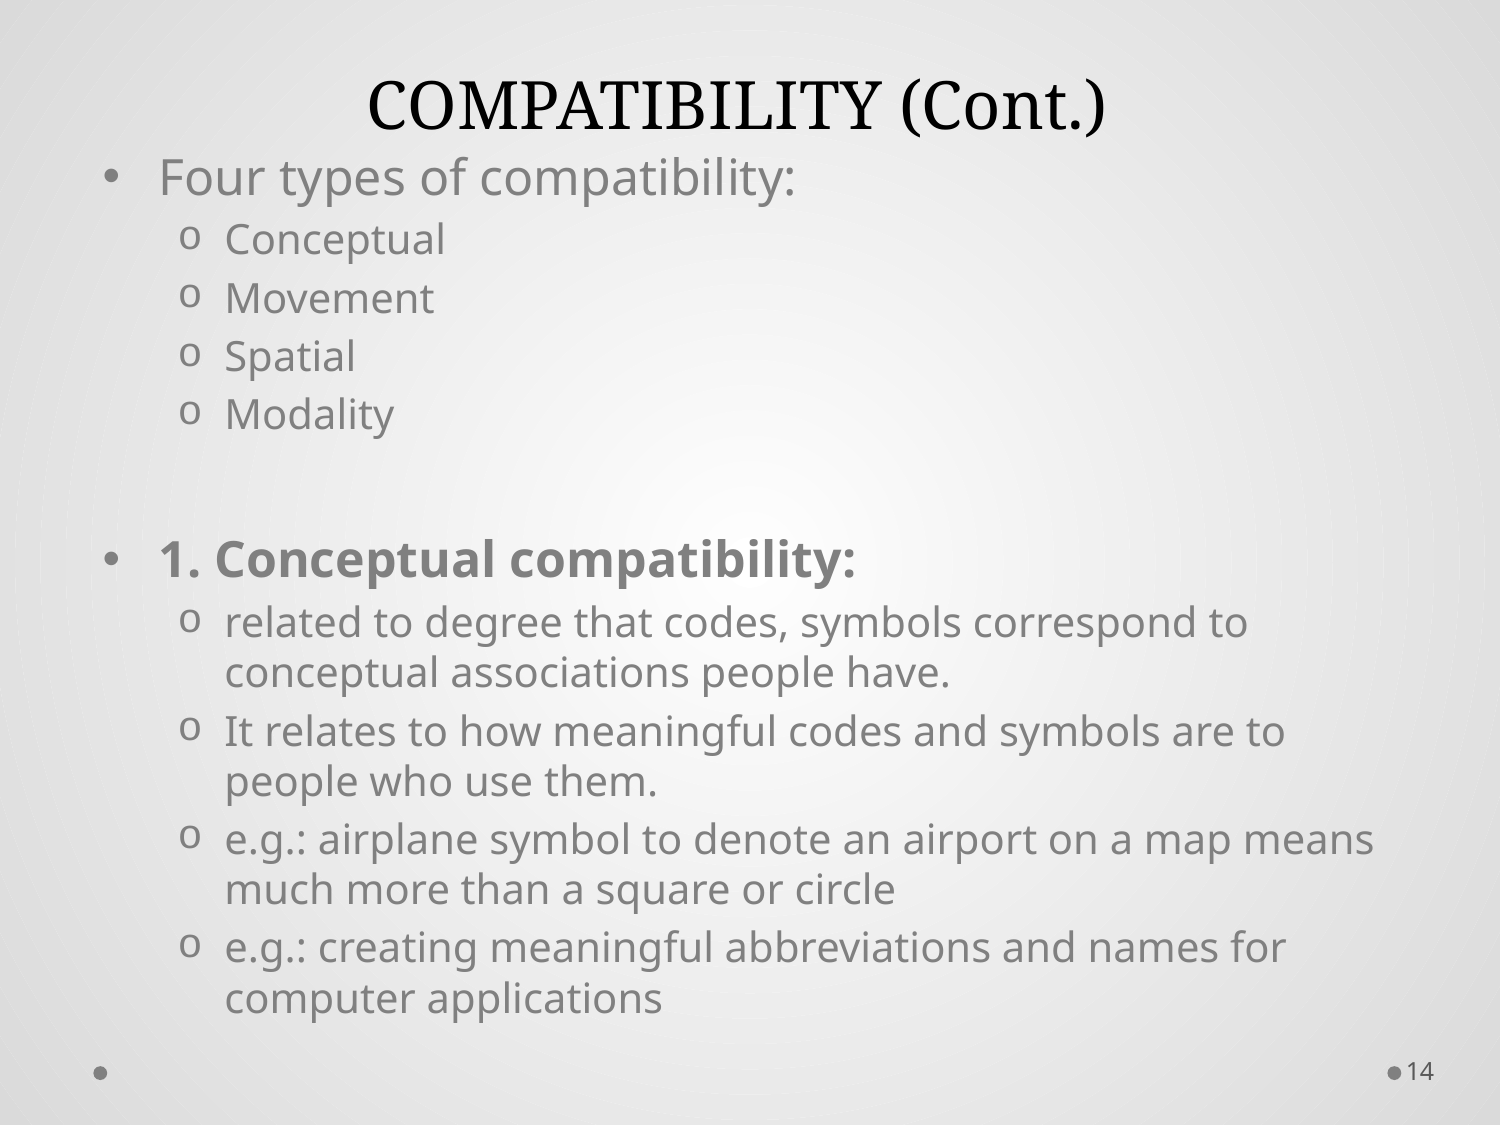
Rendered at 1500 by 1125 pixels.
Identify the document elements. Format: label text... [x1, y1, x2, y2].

slide_number 14 [1401, 1042, 1494, 1103]
title COMPATIBILITY (Cont.) [62, 50, 1413, 150]
list Four types of compatibility: Conceptual Movement Spatial Modality 1. Conceptual compatibility: related to degree that codes, symbols correspond to conceptual associations people have. It relates to how meaningful codes and symbols are to people who use them. e.g.: airplane symbol to denote an airport on a map means much more than a square or circle e.g.: creating meaningful abbreviations and names for computer applications [87, 137, 1438, 1100]
